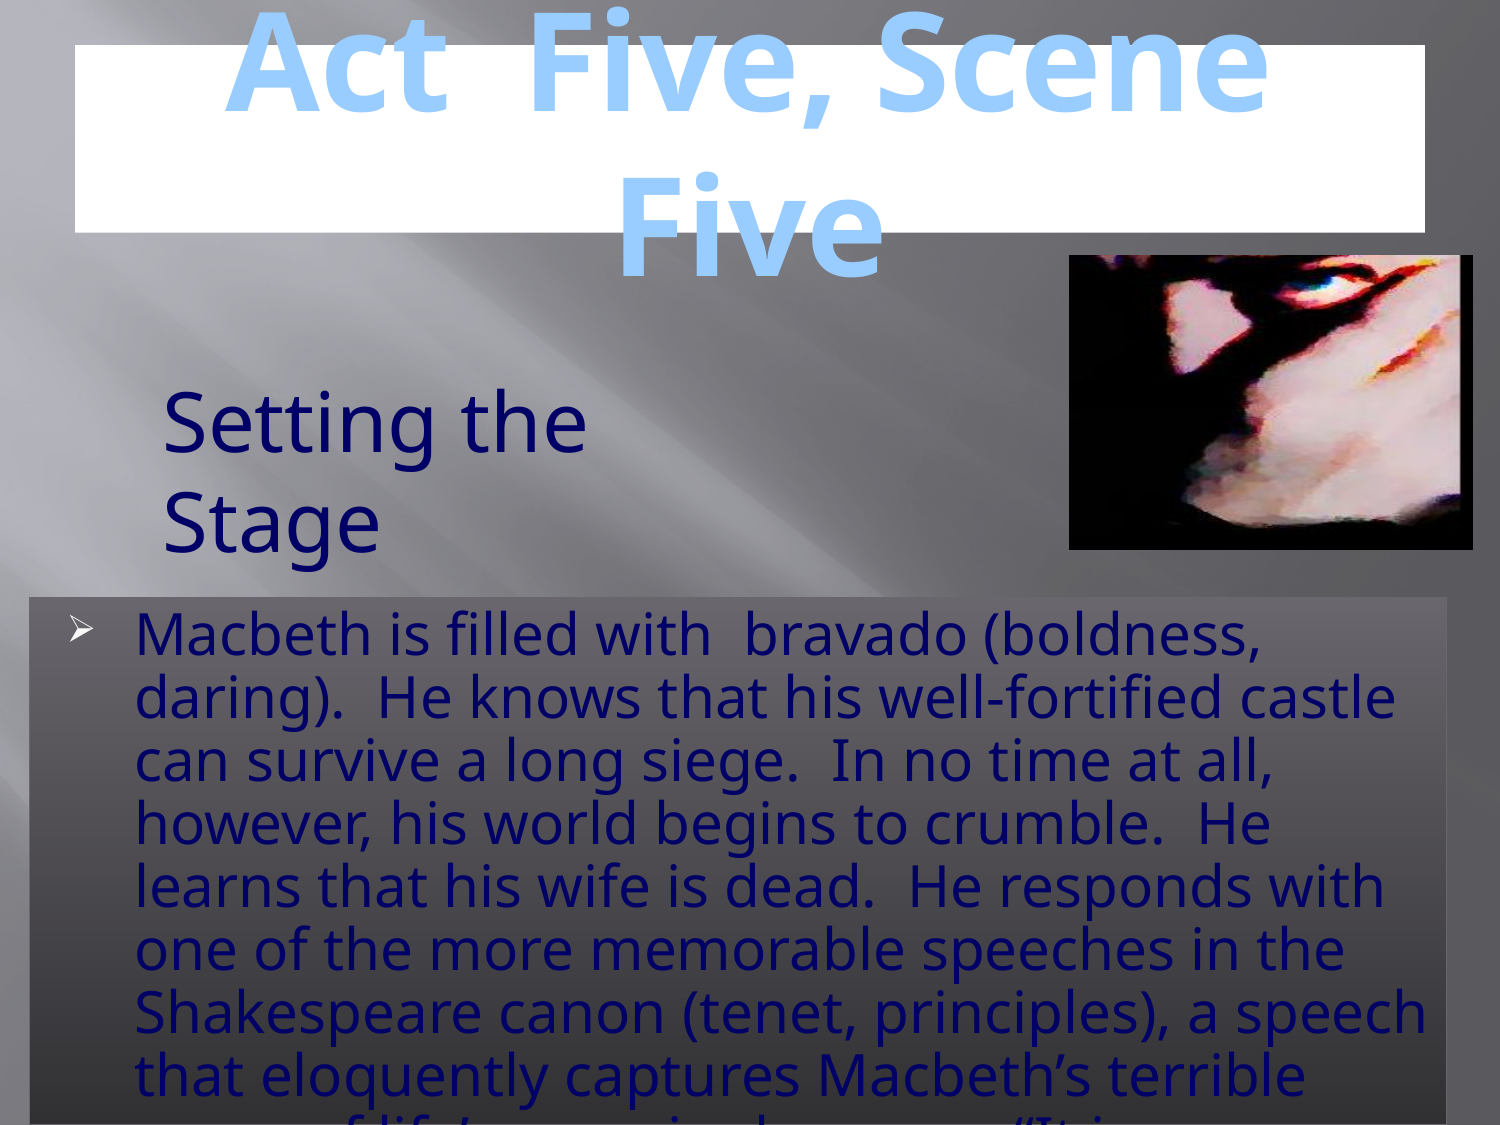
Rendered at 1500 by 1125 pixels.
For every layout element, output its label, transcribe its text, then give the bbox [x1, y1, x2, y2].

list Macbeth is filled with bravado (boldness, daring). He knows that his well-fortified castle can survive a long siege. In no time at all, however, his world begins to crumble. He learns that his wife is dead. He responds with one of the more memorable speeches in the Shakespeare canon (tenet, principles), a speech that eloquently captures Macbeth’s terrible sense of life’s meaninglessness: “It is a tale/Told by an idiot, full of sound and fury, /Signifying nothing.” [29, 597, 1447, 1125]
text_box Setting the Stage [147, 361, 833, 577]
title Act Five, Scene Five [75, 45, 1425, 233]
picture [1068, 255, 1474, 551]
